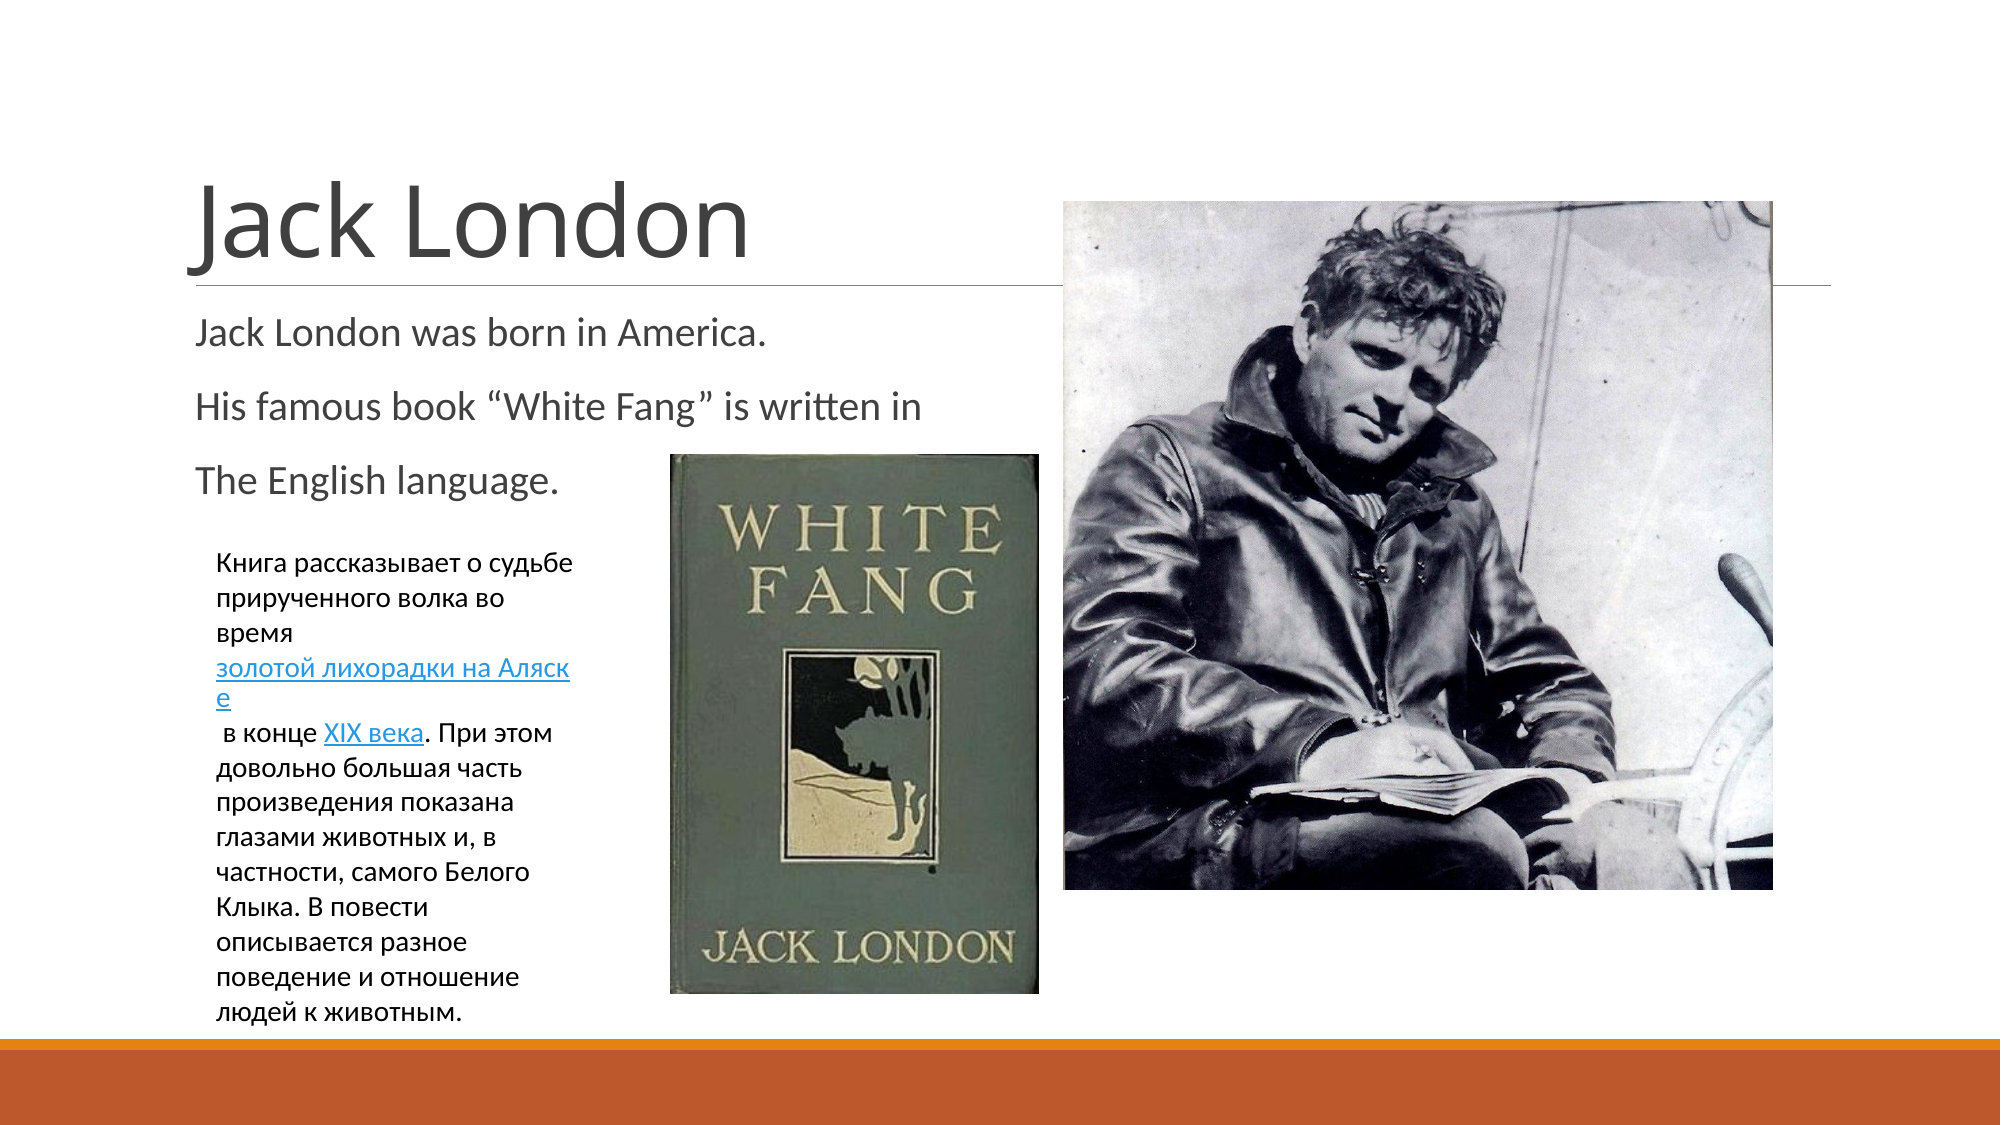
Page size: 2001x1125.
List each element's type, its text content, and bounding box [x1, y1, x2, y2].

picture [1062, 200, 1773, 891]
title Jack London [180, 47, 1830, 285]
picture [670, 453, 1039, 994]
list Jack London was born in America. His famous book “White Fang” is written in The English language. [180, 302, 1830, 963]
text_box Книга рассказывает о судьбе прирученного волка во время золотой лихорадки на Аляске в конце XIX века. При этом довольно большая часть произведения показана глазами животных и, в частности, самого Белого Клыка. В повести описывается разное поведение и отношение людей к животным. [201, 536, 599, 1006]
